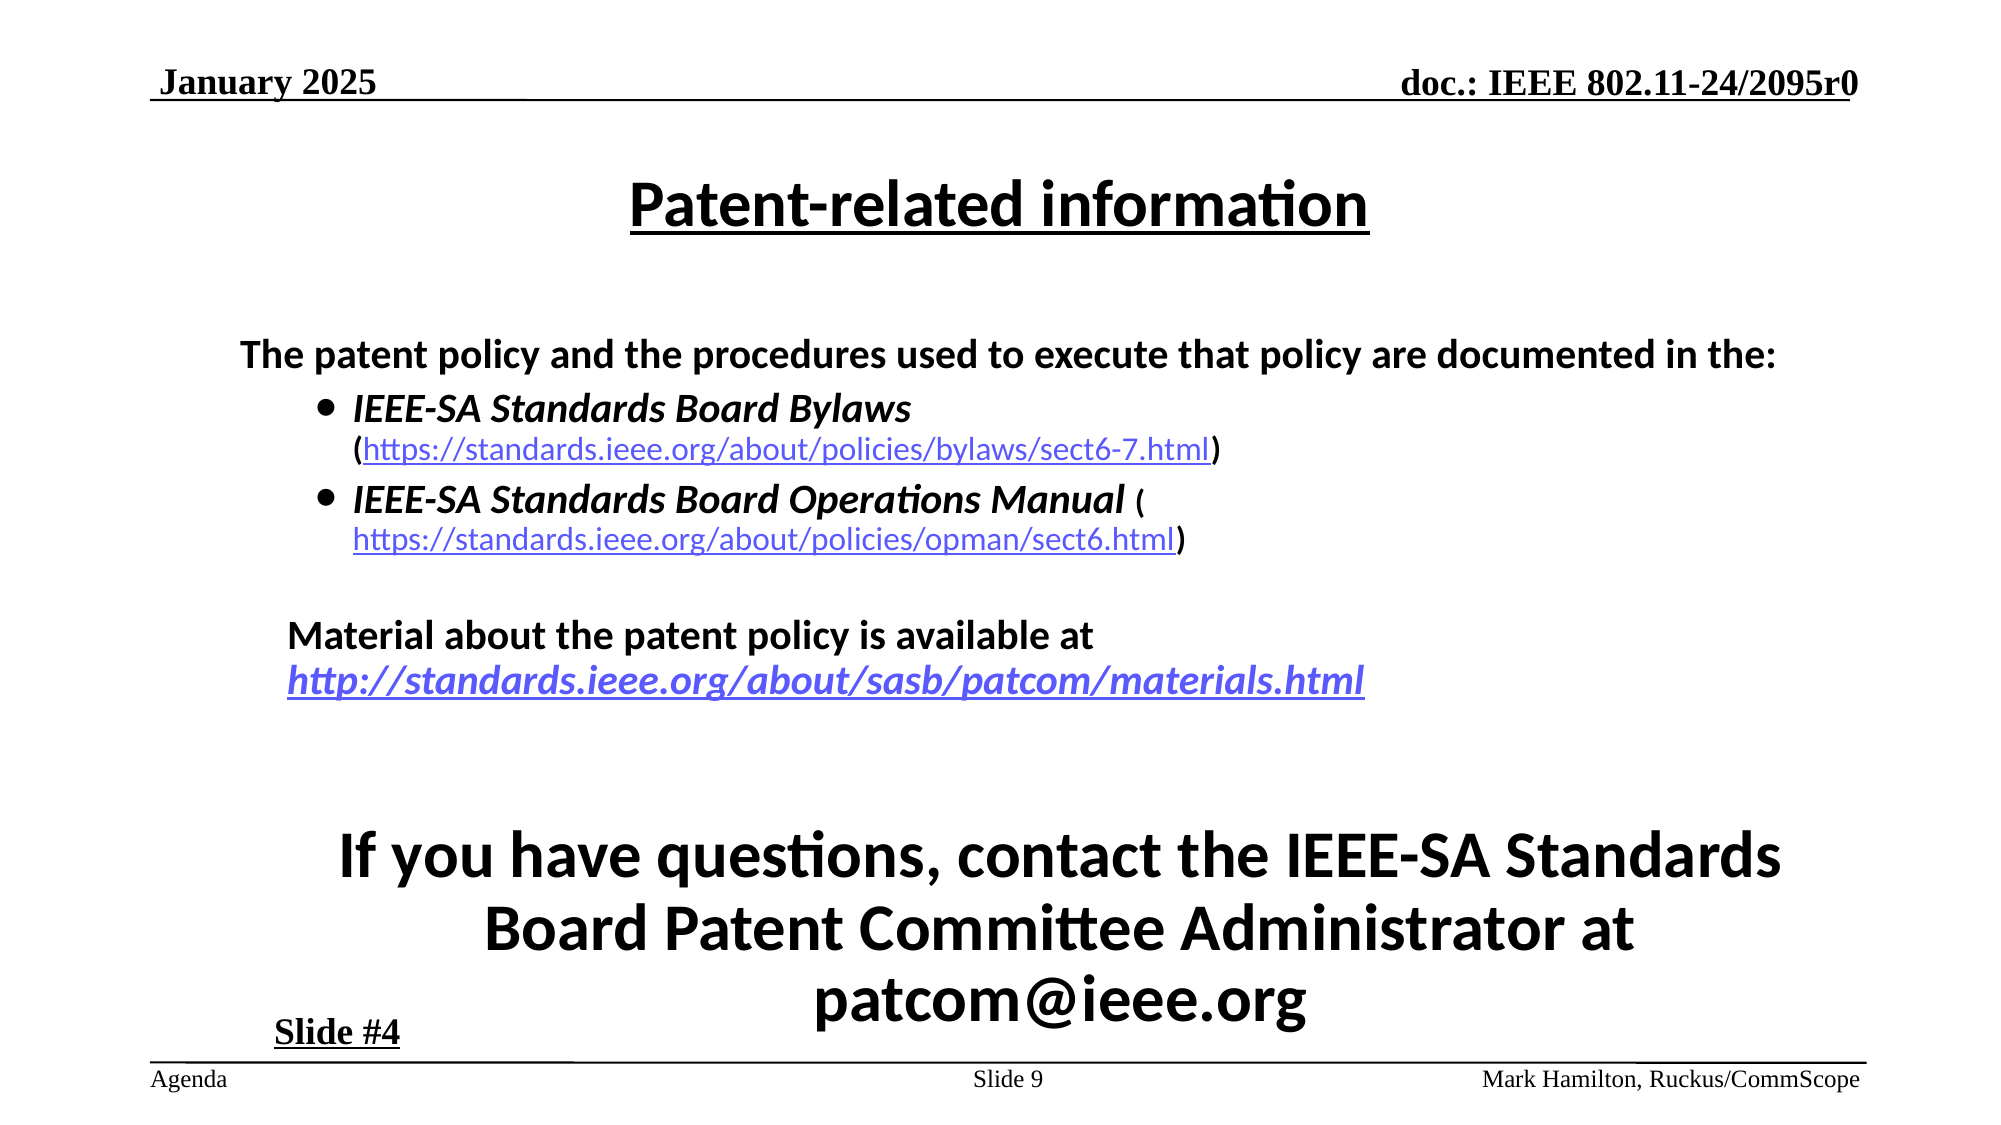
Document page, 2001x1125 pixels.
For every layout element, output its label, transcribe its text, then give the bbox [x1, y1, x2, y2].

slide_number Slide 9 [950, 1061, 1067, 1123]
text_box [337, 99, 1688, 225]
title Patent-related information [149, 112, 1850, 288]
list The patent policy and the procedures used to execute that policy are documented in the: IEEE-SA Standards Board Bylaws (https://standards.ieee.org/about/policies/bylaws/sect6-7.html) IEEE-SA Standards Board Operations Manual (https://standards.ieee.org/about/policies/opman/sect6.html) Material about the patent policy is available at http://standards.ieee.org/about/sasb/patcom/materials.html If you have questions, contact the IEEE-SA Standards Board Patent Committee Administrator at patcom@ieee.org [149, 324, 1850, 1000]
text_box Slide #4 [259, 999, 416, 1060]
